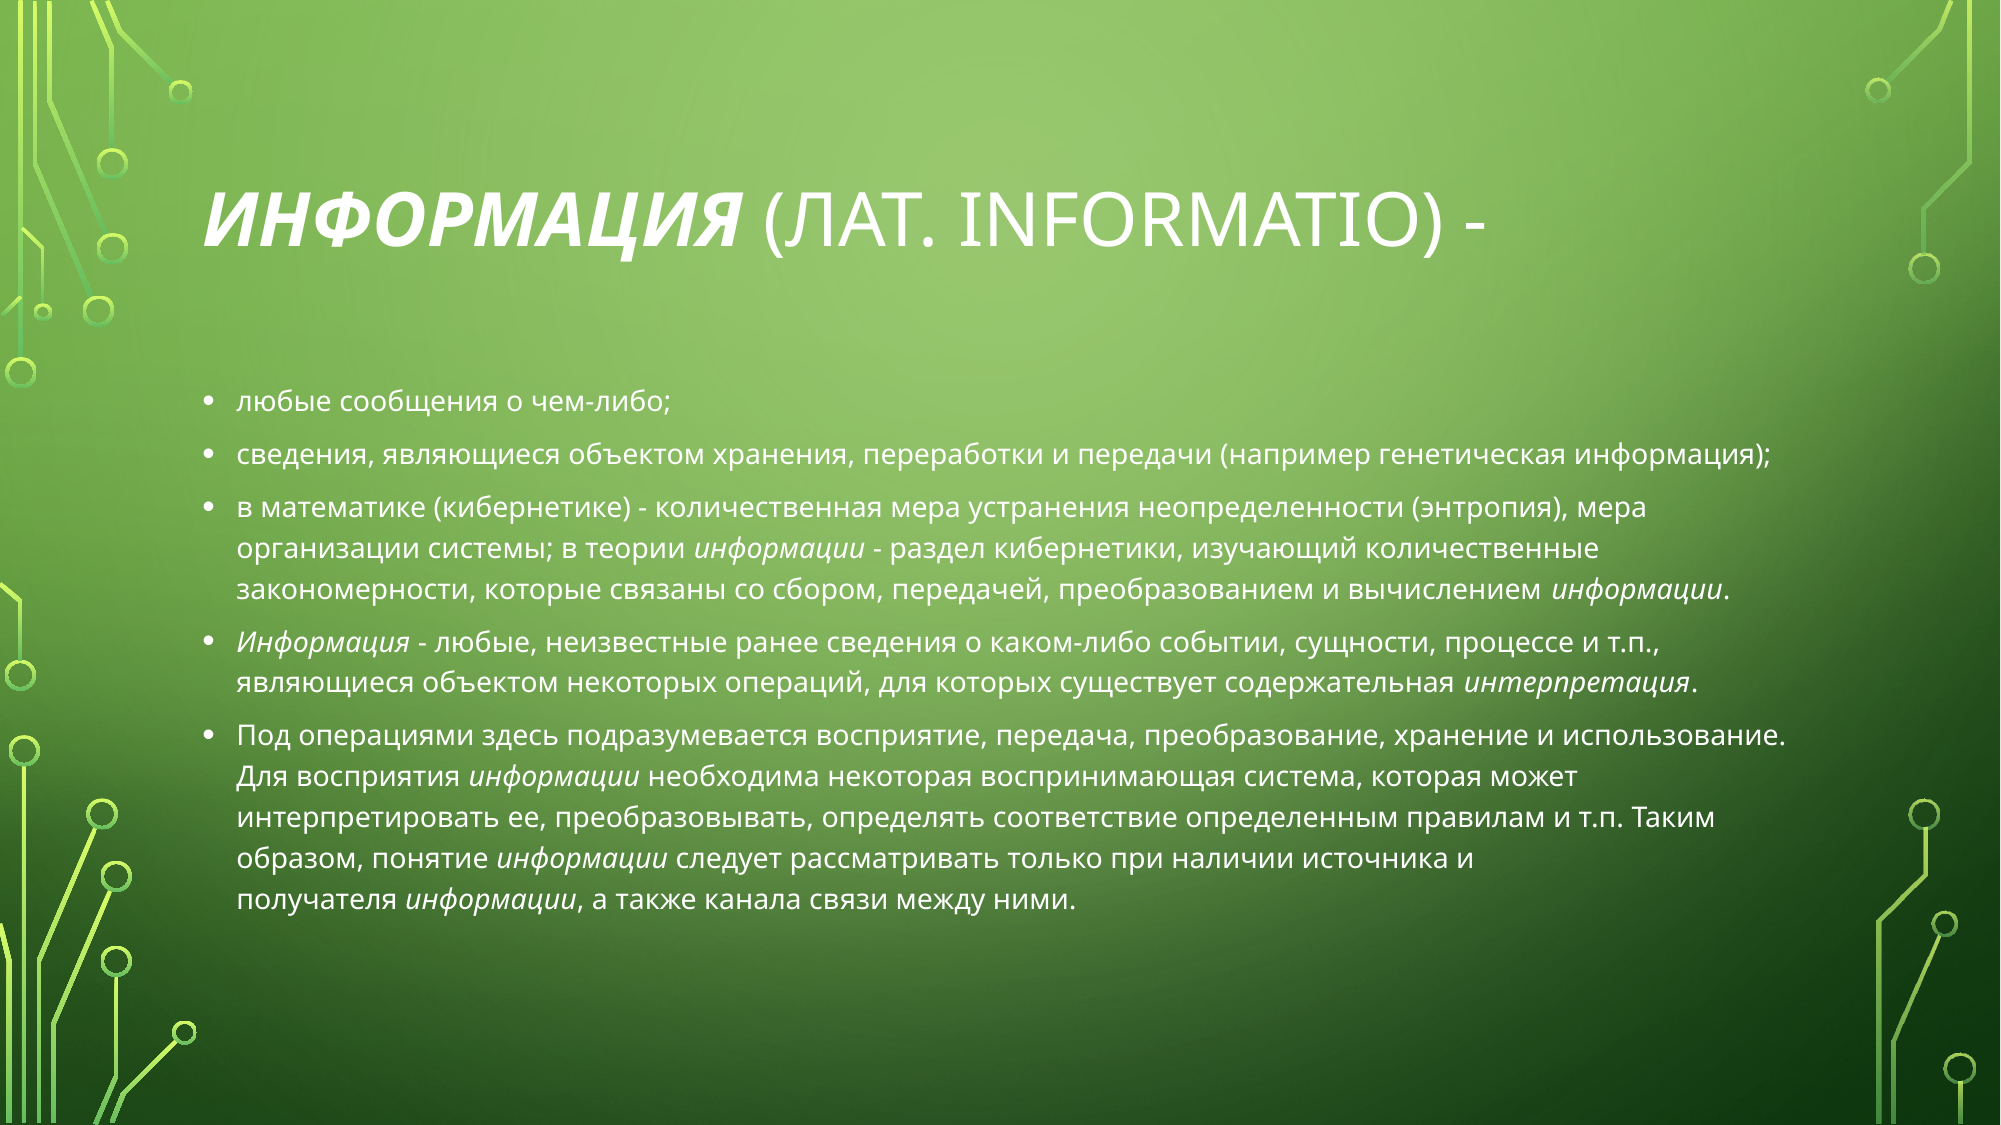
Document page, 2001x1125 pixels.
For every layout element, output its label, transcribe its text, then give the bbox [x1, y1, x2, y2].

title Информация (лат. informatio) - [187, 101, 1813, 344]
list любые сообщения о чем-либо; сведения, являющиеся объектом хранения, переработки и передачи (например генетическая информация); в математике (кибернетике) - количественная мера устранения неопределенности (энтропия), мера организации системы; в теории информации - раздел кибернетики, изучающий количественные закономерности, которые связаны со сбором, передачей, преобразованием и вычислением информации. Информация - любые, неизвестные ранее сведения о каком-либо событии, сущности, процессе и т.п., являющиеся объектом некоторых операций, для которых существует содержательная интерпретация. Под операциями здесь подразумевается восприятие, передача, преобразование, хранение и использование. Для восприятия информации необходима некоторая воспринимающая система, которая может интерпретировать ее, преобразовывать, определять соответствие определенным правилам и т.п. Таким образом, понятие информации следует рассматривать только при наличии источника и получателя информации, а также канала связи между ними. [187, 369, 1813, 950]
